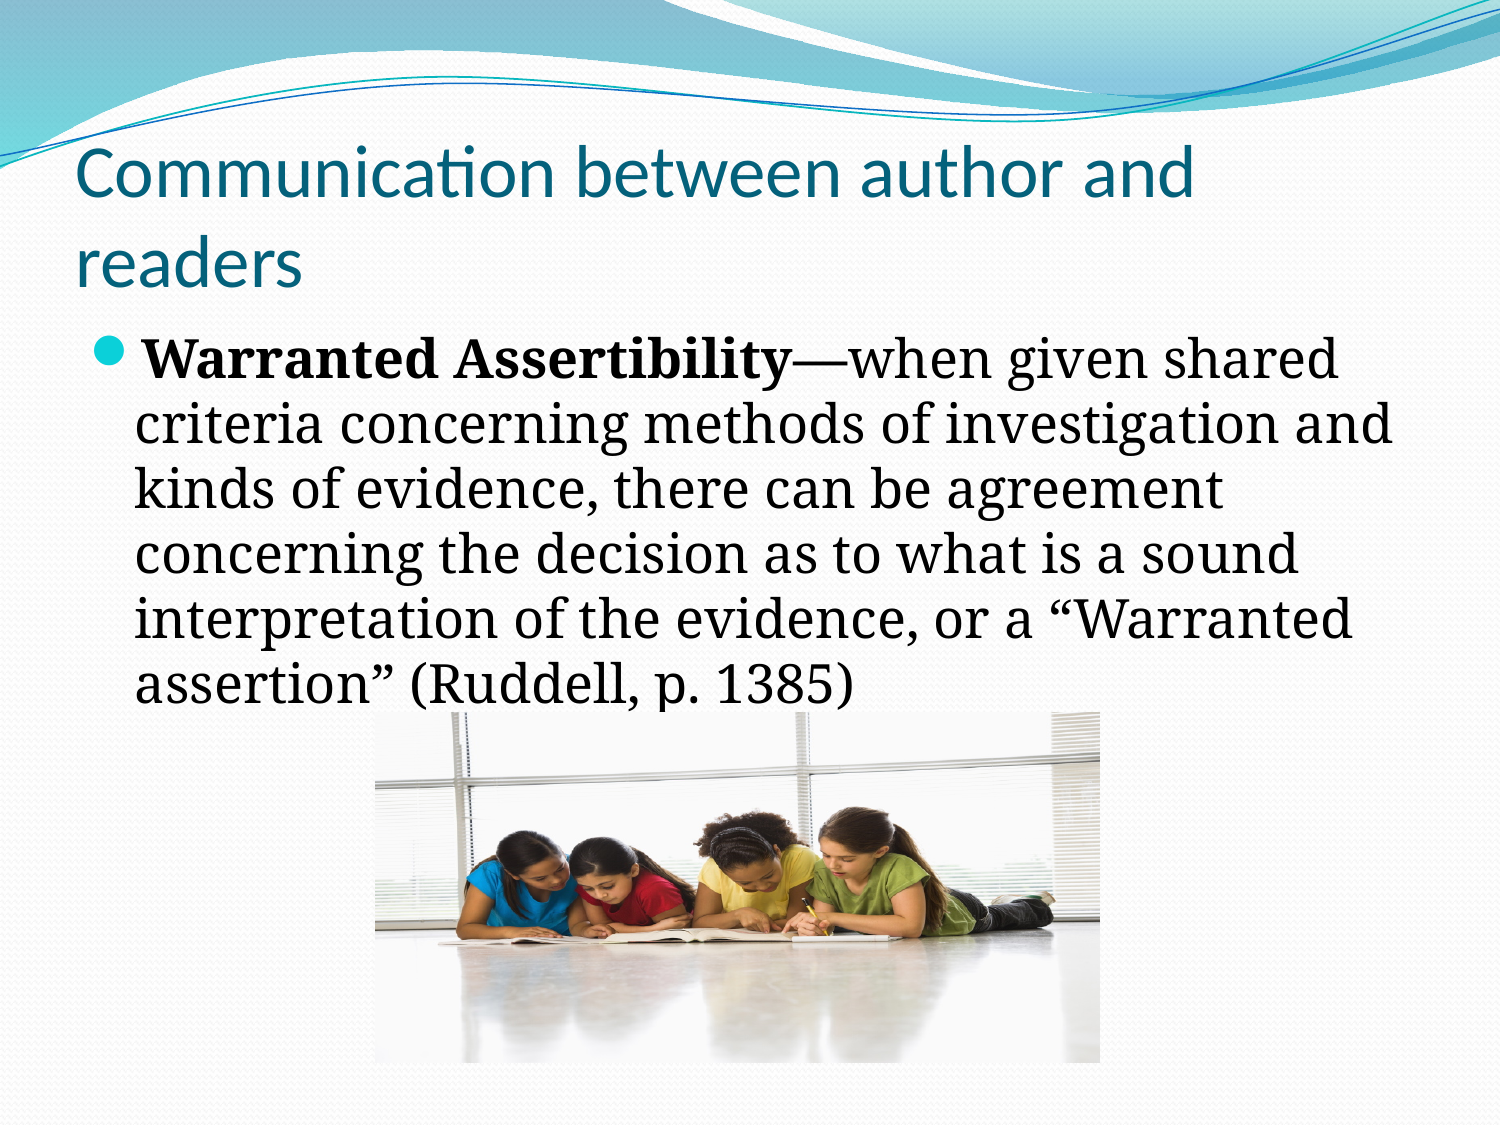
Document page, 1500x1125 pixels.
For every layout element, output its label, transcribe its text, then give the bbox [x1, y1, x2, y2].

picture [374, 712, 1101, 1063]
list Warranted Assertibility—when given shared criteria concerning methods of investigation and kinds of evidence, there can be agreement concerning the decision as to what is a sound interpretation of the evidence, or a “Warranted assertion” (Ruddell, p. 1385) [75, 317, 1425, 1038]
title Communication between author and readers [75, 115, 1425, 303]
